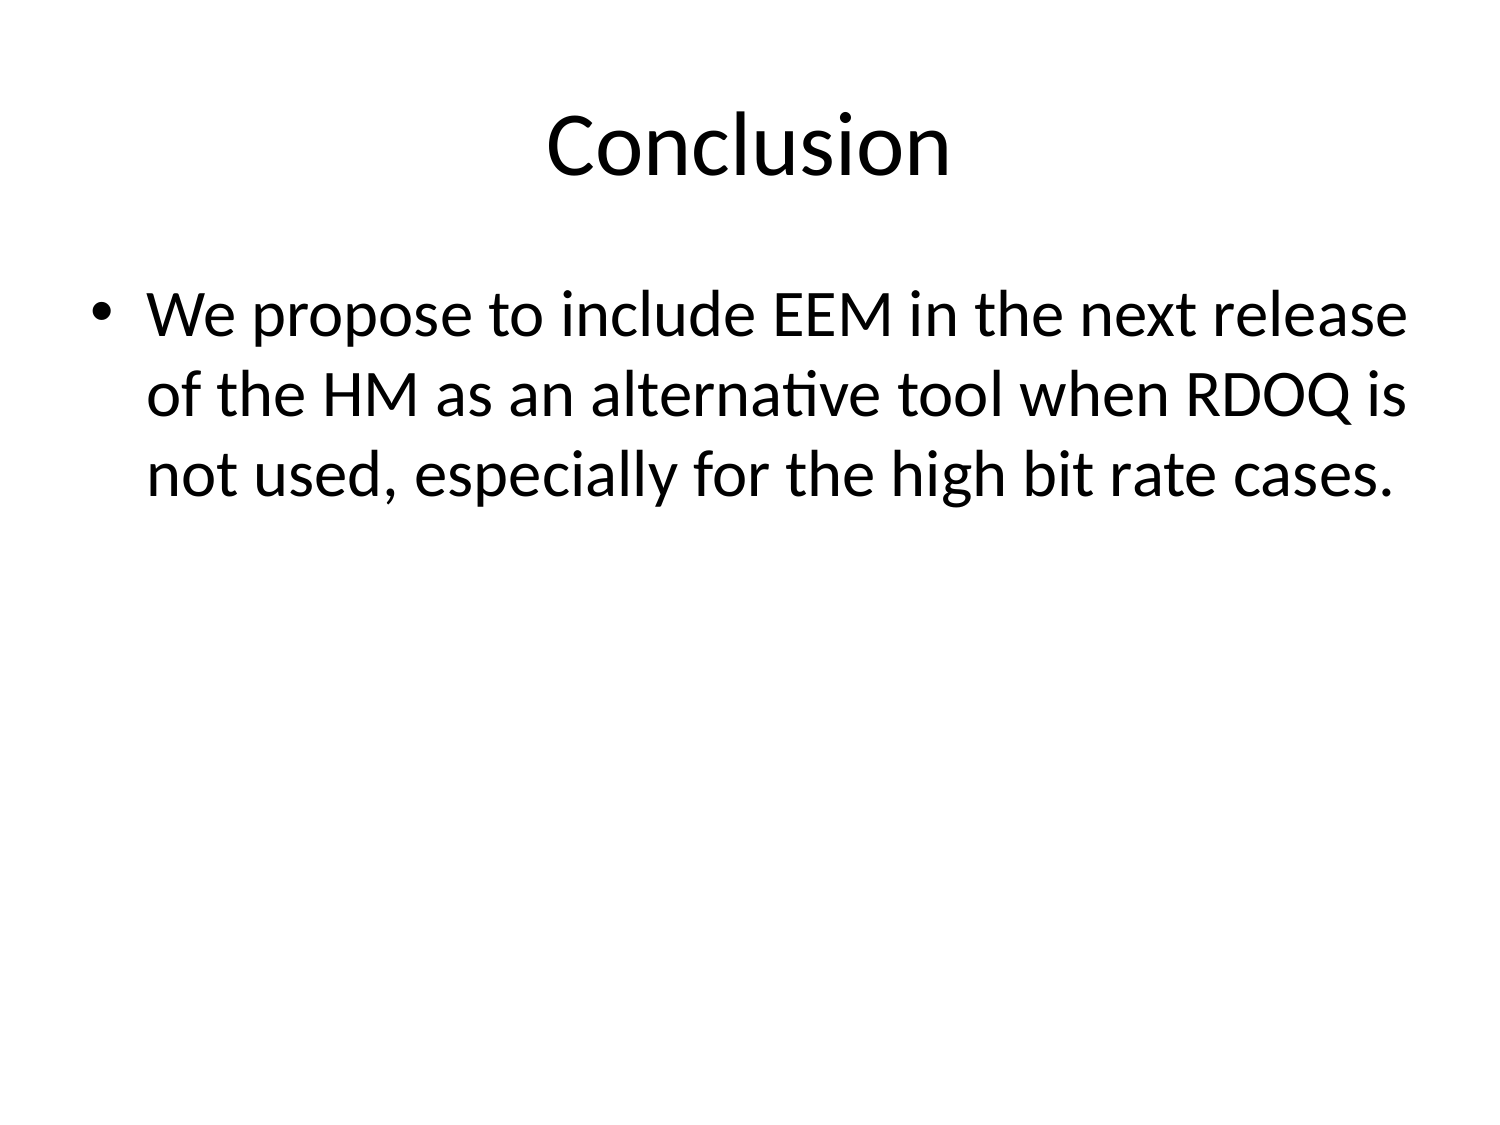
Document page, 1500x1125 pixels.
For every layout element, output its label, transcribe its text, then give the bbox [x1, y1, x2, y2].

list We propose to include EEM in the next release of the HM as an alternative tool when RDOQ is not used, especially for the high bit rate cases. [75, 262, 1425, 1005]
title Conclusion [75, 45, 1425, 233]
